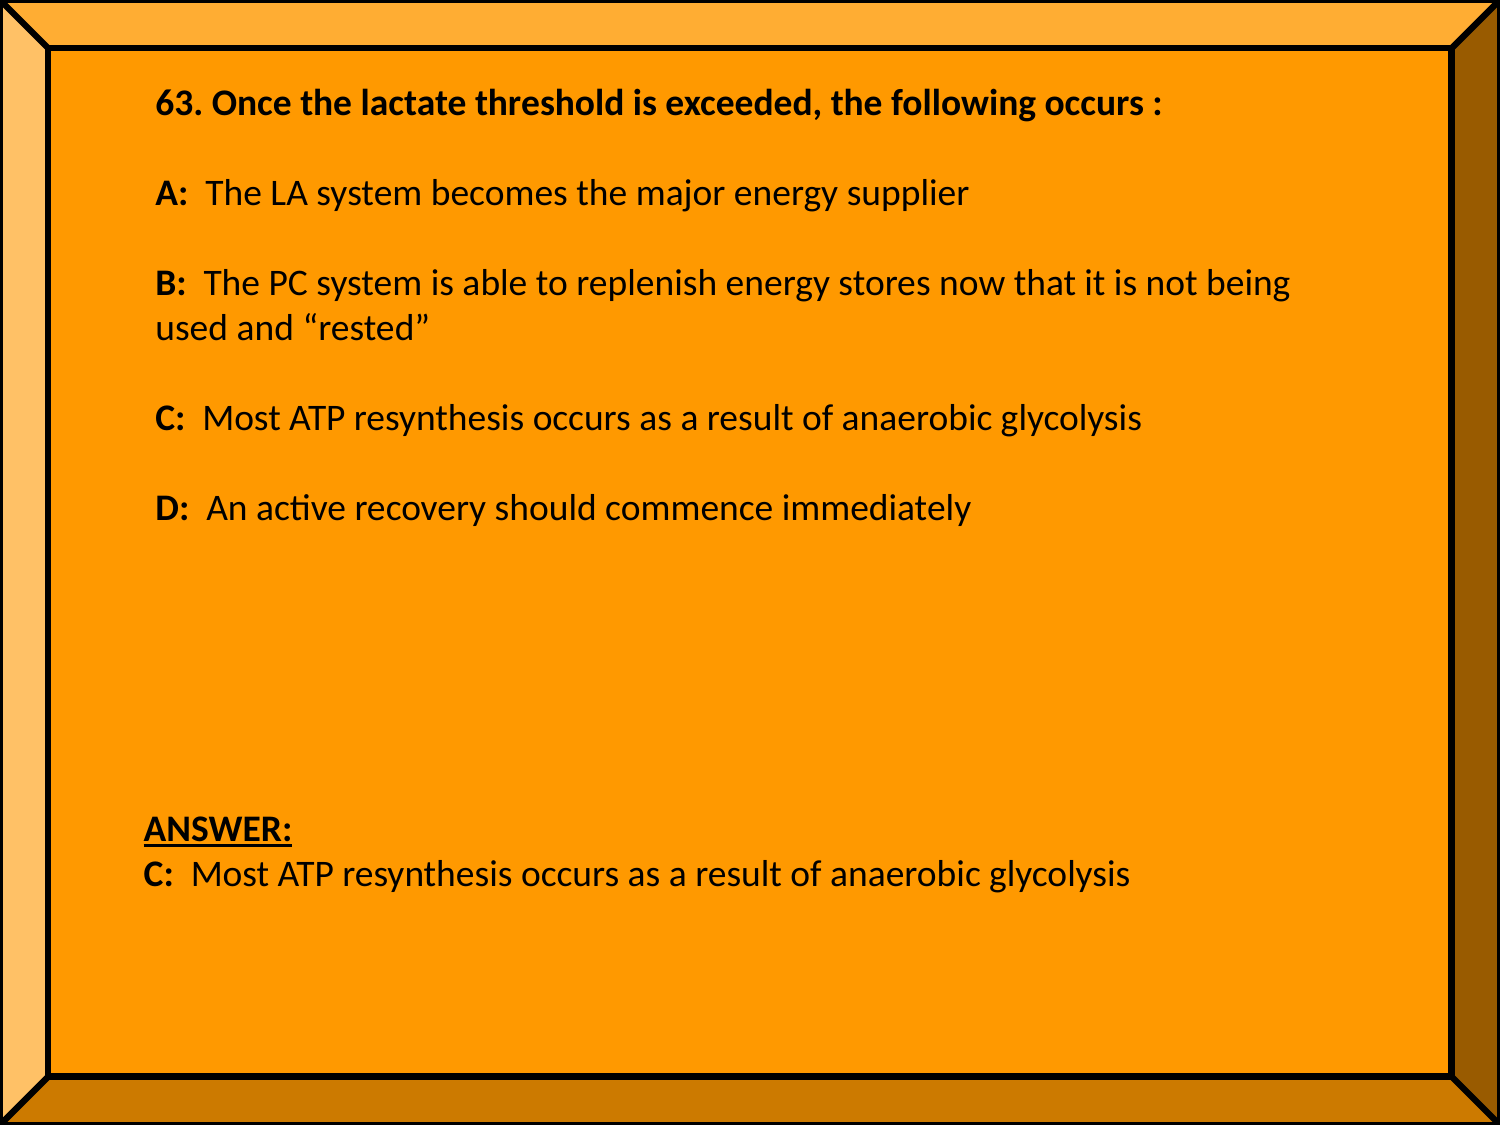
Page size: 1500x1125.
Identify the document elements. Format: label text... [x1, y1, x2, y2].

text_box 63. Once the lactate threshold is exceeded, the following occurs : A: The LA system becomes the major energy supplier B: The PC system is able to replenish energy stores now that it is not being used and “rested” C: Most ATP resynthesis occurs as a result of anaerobic glycolysis D: An active recovery should commence immediately [140, 70, 1371, 580]
text_box ANSWER: C: Most ATP resynthesis occurs as a result of anaerobic glycolysis [128, 796, 1383, 902]
